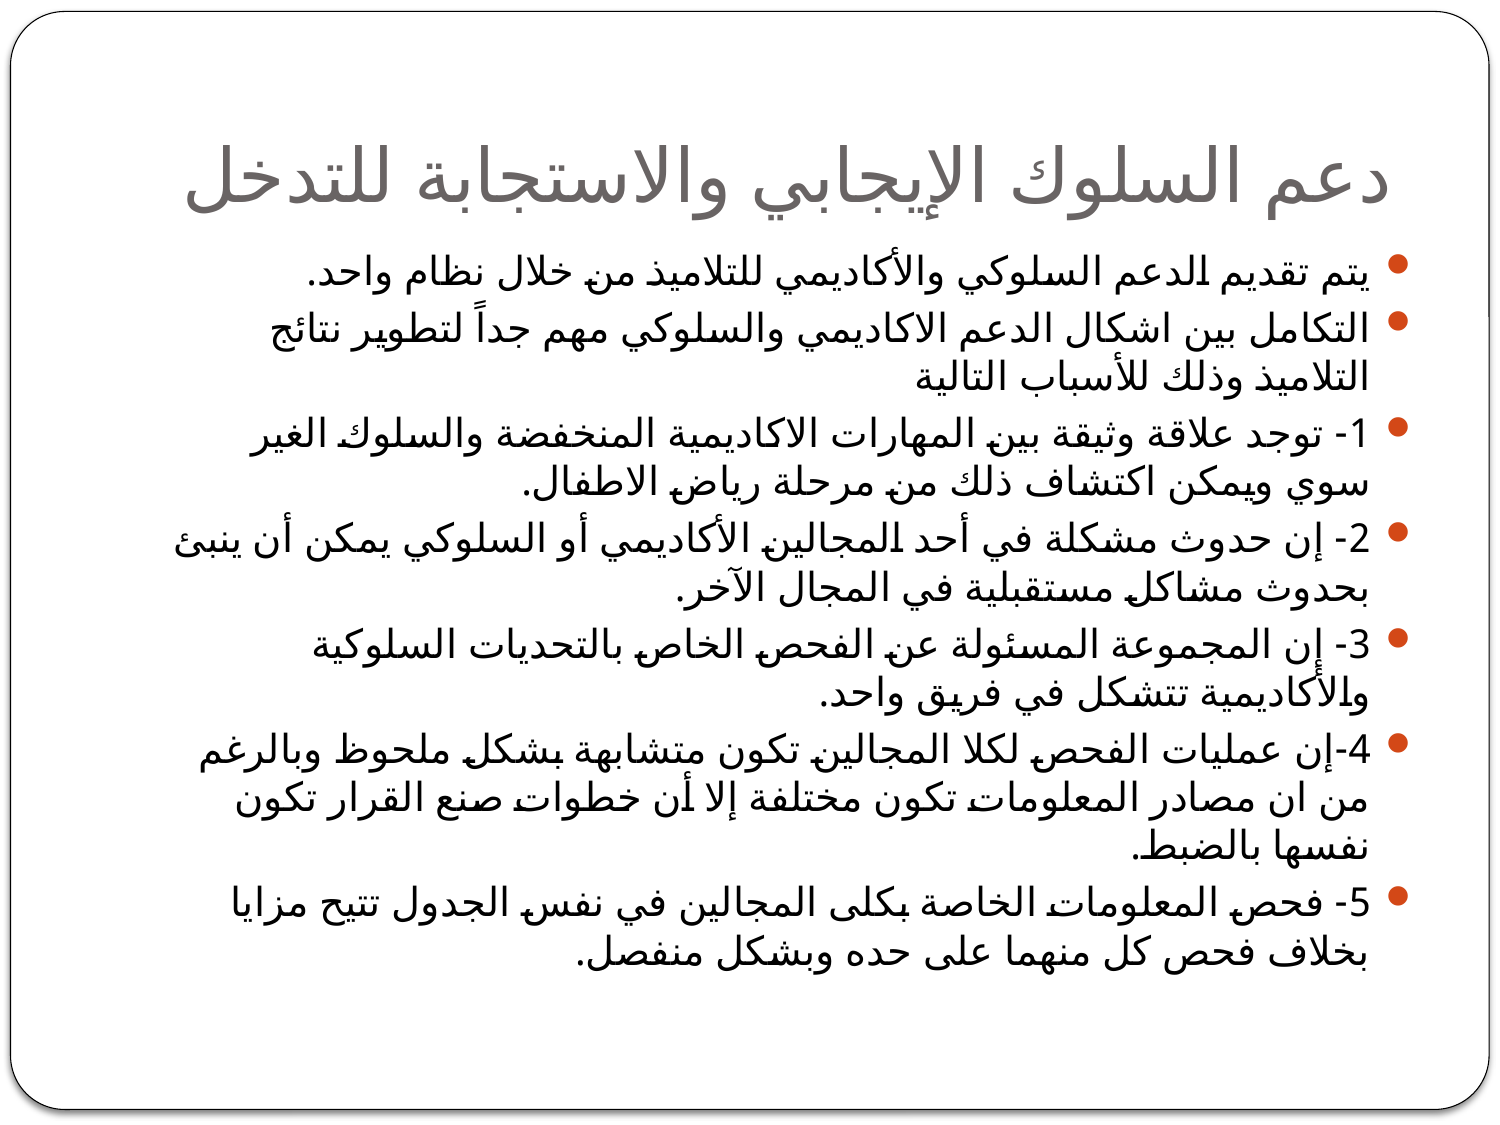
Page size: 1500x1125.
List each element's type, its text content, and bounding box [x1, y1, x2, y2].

title دعم السلوك الإيجابي والاستجابة للتدخل [150, 45, 1425, 233]
list يتم تقديم الدعم السلوكي والأكاديمي للتلاميذ من خلال نظام واحد. التكامل بين اشكال الدعم الاكاديمي والسلوكي مهم جداً لتطوير نتائج التلاميذ وذلك للأسباب التالية 1- توجد علاقة وثيقة بين المهارات الاكاديمية المنخفضة والسلوك الغير سوي ويمكن اكتشاف ذلك من مرحلة رياض الاطفال. 2- إن حدوث مشكلة في أحد المجالين الأكاديمي أو السلوكي يمكن أن ينبئ بحدوث مشاكل مستقبلية في المجال الآخر. 3- إن المجموعة المسئولة عن الفحص الخاص بالتحديات السلوكية والأكاديمية تتشكل في فريق واحد. 4-إن عمليات الفحص لكلا المجالين تكون متشابهة بشكل ملحوظ وبالرغم من ان مصادر المعلومات تكون مختلفة إلا أن خطوات صنع القرار تكون نفسها بالضبط. 5- فحص المعلومات الخاصة بكلى المجالين في نفس الجدول تتيح مزايا بخلاف فحص كل منهما على حده وبشكل منفصل. [150, 237, 1425, 988]
